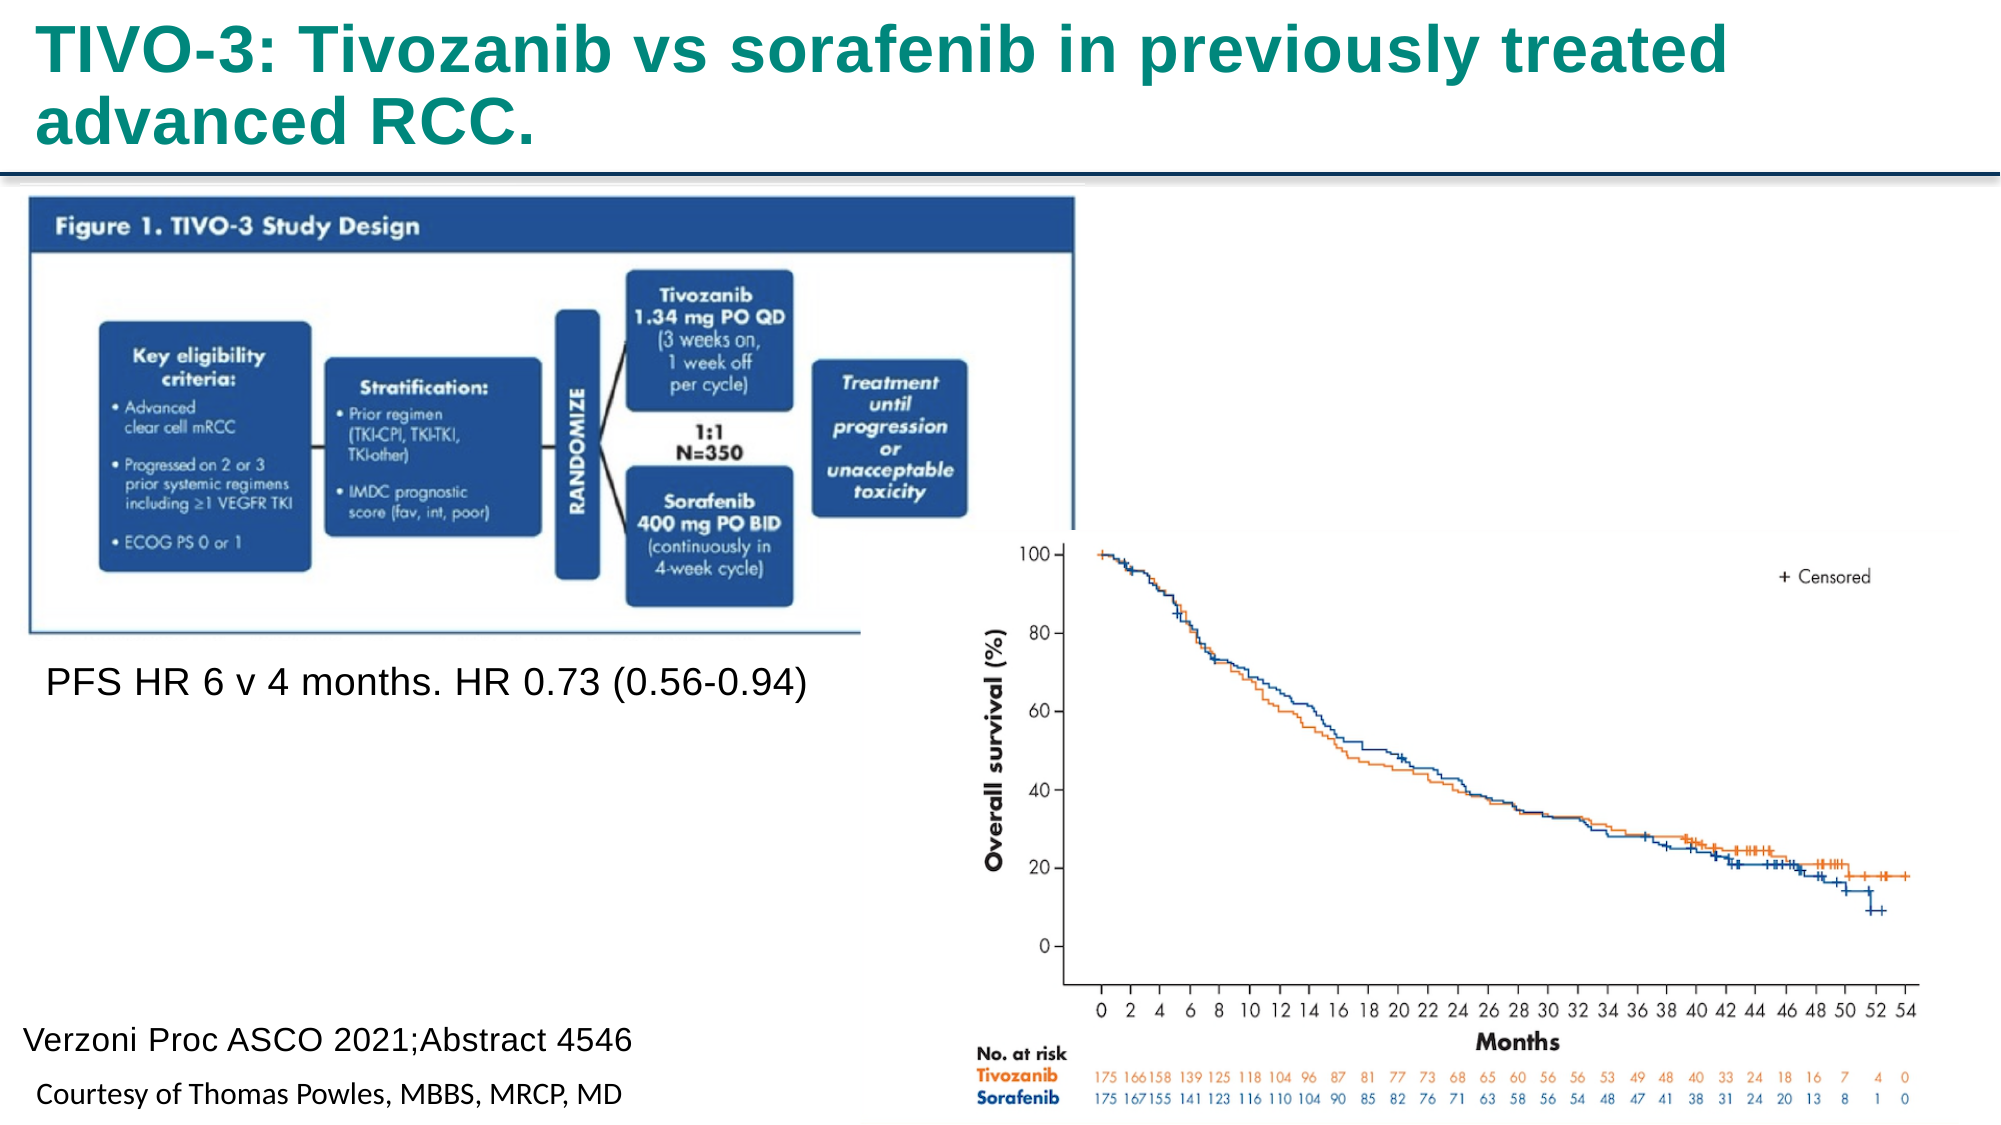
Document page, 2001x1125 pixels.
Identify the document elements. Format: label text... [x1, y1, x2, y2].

text_box PFS HR 6 v 4 months. HR 0.73 (0.56-0.94) [45, 656, 810, 704]
title TIVO-3: Tivozanib vs sorafenib in previously treated advanced RCC. [20, 5, 1980, 169]
text_box Verzoni Proc ASCO 2021;Abstract 4546 [22, 1018, 635, 1059]
text_box Courtesy of Thomas Powles, MBBS, MRCP, MD [21, 1065, 855, 1119]
picture [19, 183, 1959, 1125]
